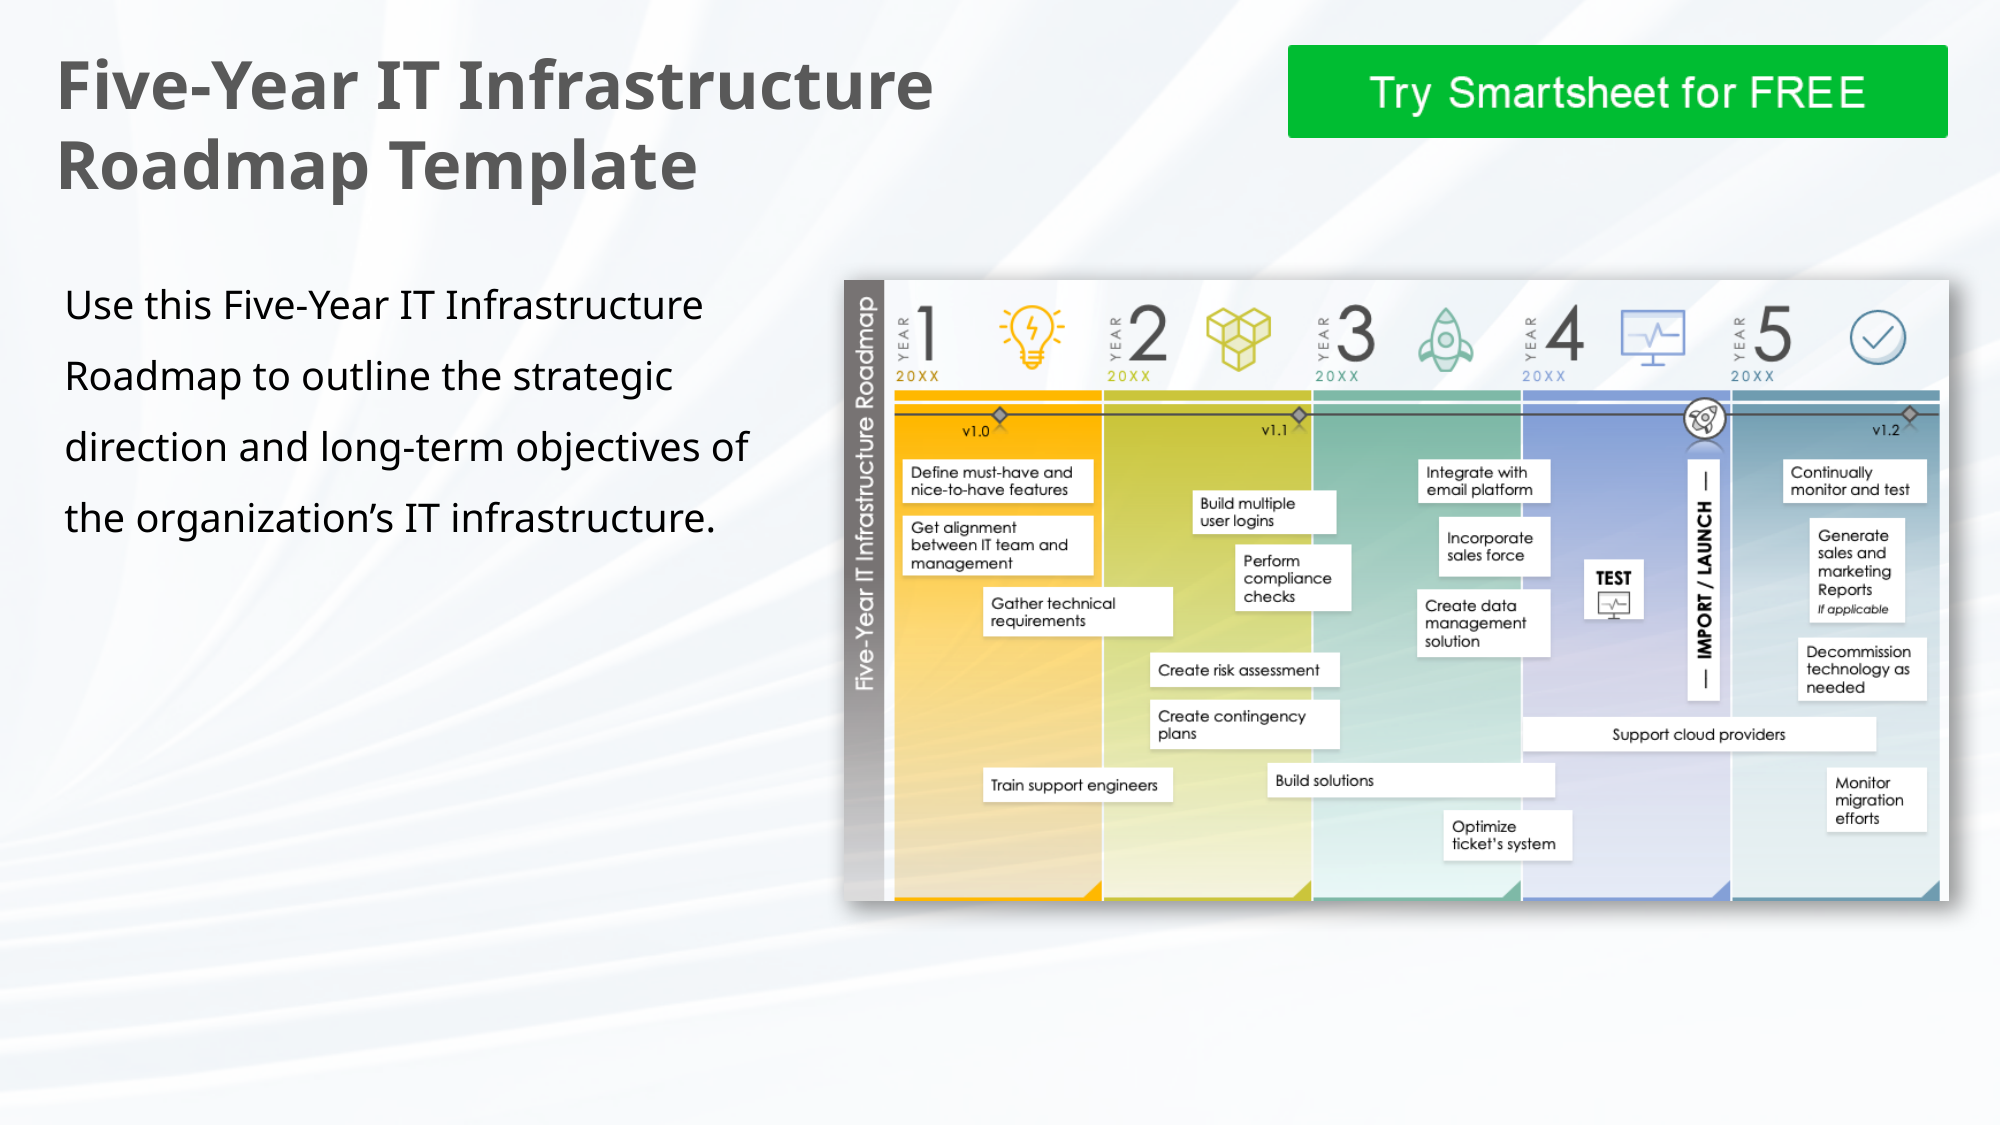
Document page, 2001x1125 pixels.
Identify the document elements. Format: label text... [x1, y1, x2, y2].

text_box Use this Five-Year IT Infrastructure Roadmap to outline the strategic direction and long-term objectives of the organization’s IT infrastructure. [49, 248, 783, 549]
picture [1288, 45, 1949, 138]
text_box Five-Year IT Infrastructure Roadmap Template [40, 35, 1210, 211]
picture [844, 280, 1949, 901]
